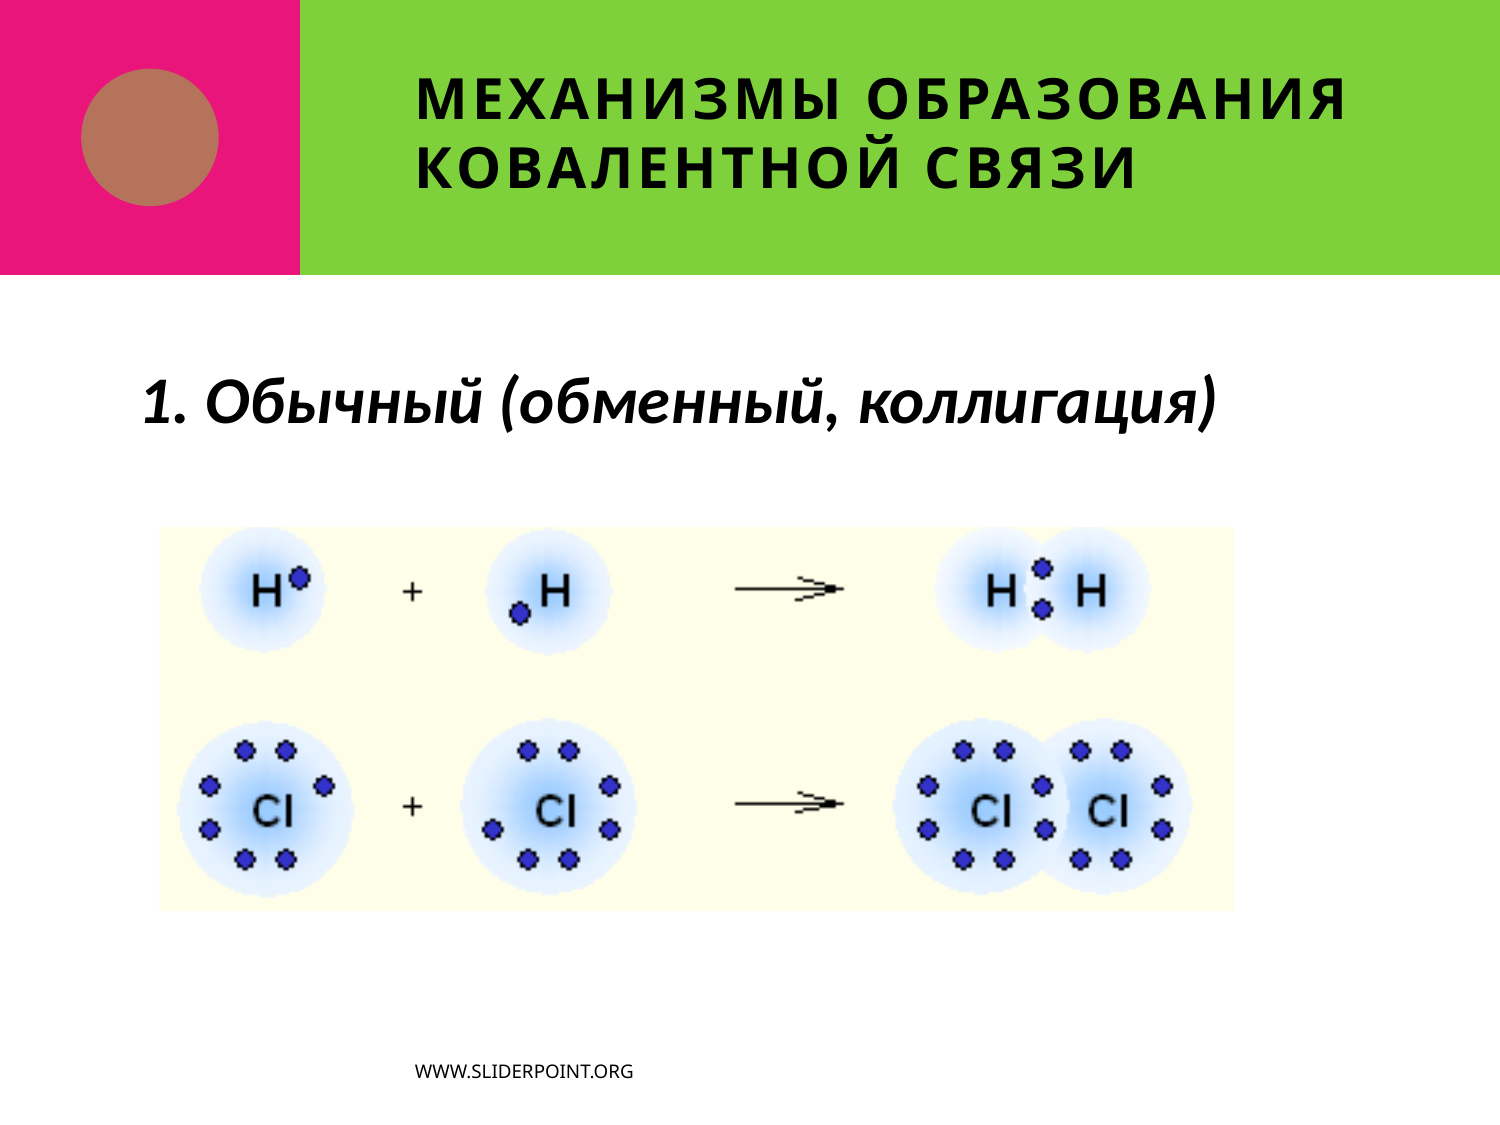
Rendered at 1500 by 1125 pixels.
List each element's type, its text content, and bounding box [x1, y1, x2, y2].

text_box 1. Обычный (обменный, коллигация) [123, 349, 1376, 445]
footer www.sliderpoint.org [399, 1042, 875, 1103]
picture [159, 526, 1235, 912]
title Механизмы образования ковалентной связи [399, 37, 1425, 225]
